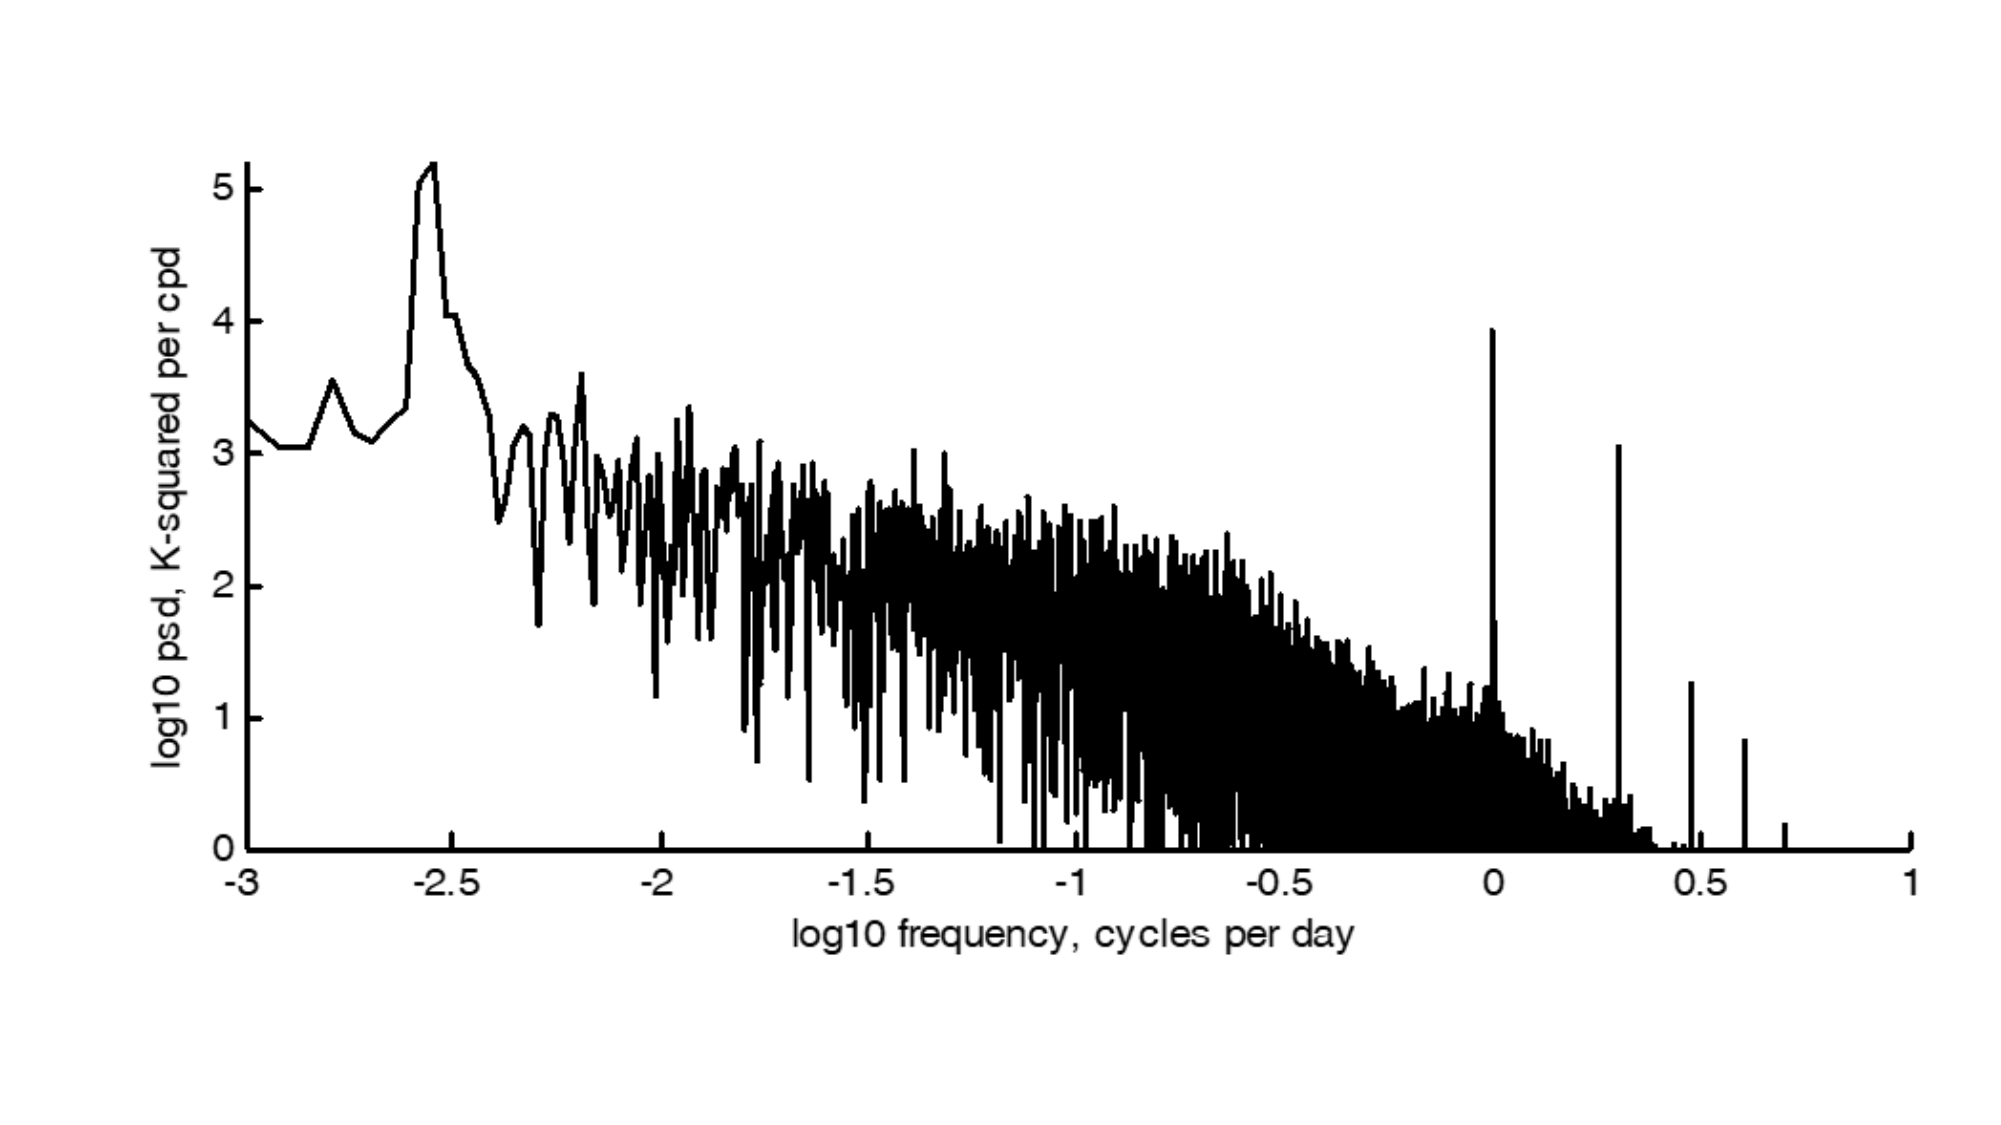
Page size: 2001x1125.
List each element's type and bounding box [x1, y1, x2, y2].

picture [101, 127, 2000, 998]
